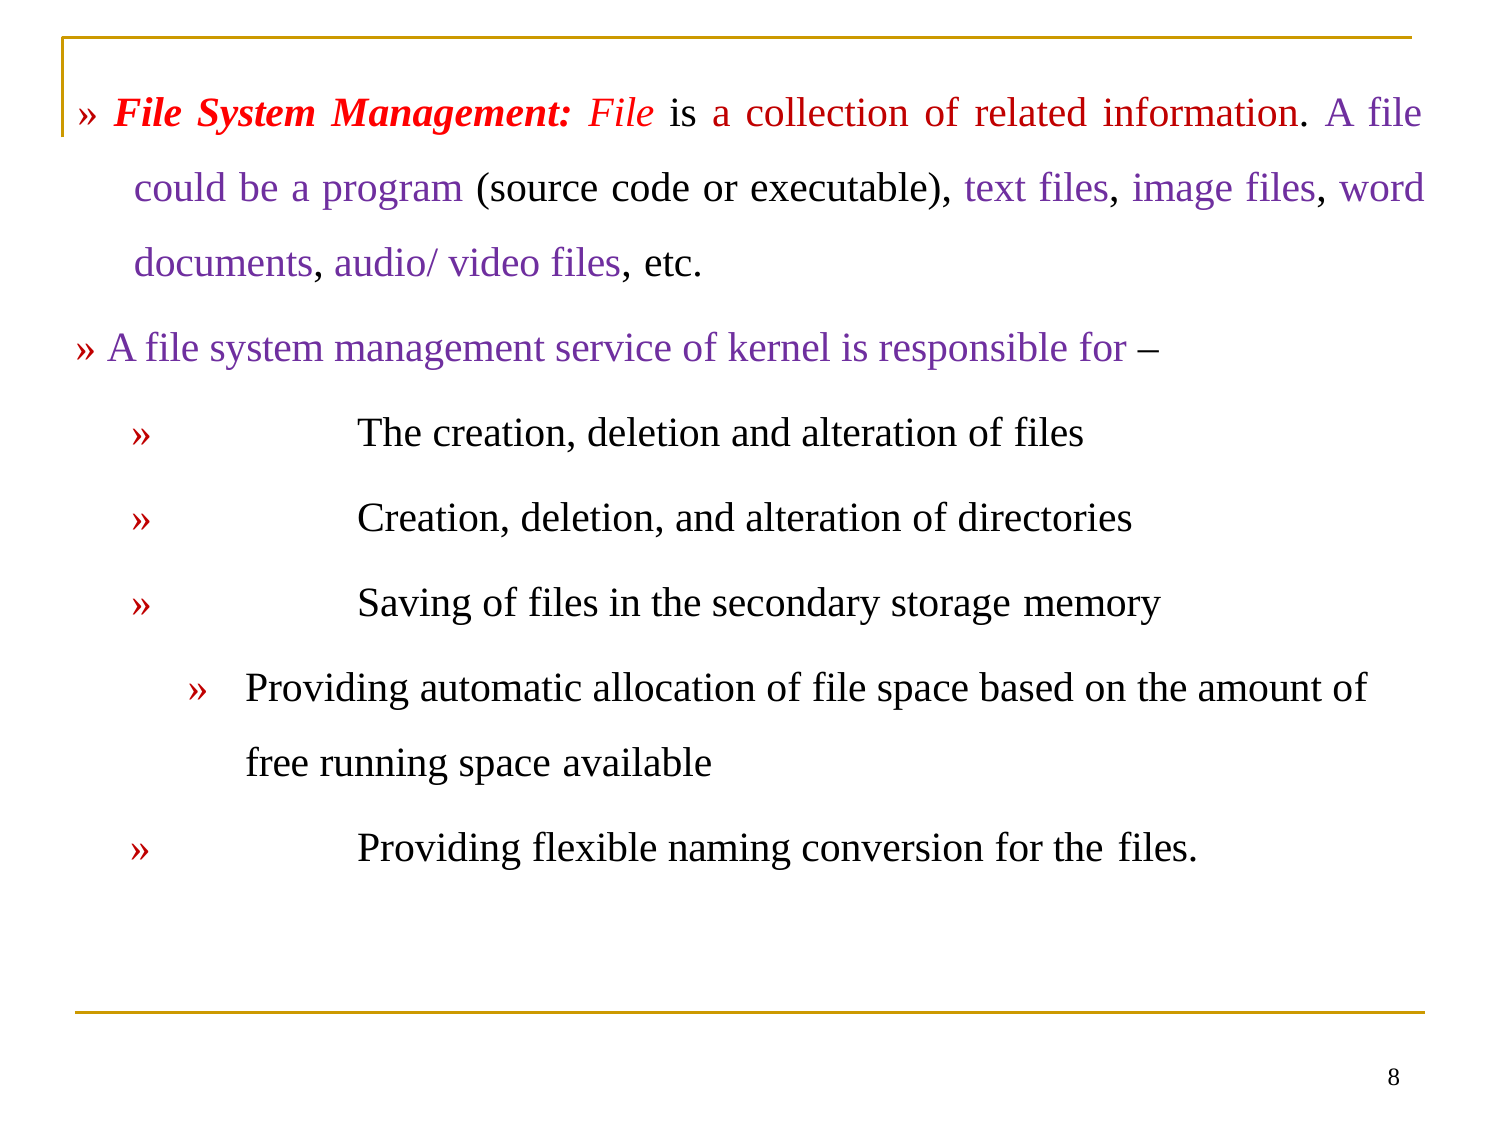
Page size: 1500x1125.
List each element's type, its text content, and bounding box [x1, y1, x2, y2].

text_box 8 [1381, 1061, 1417, 1091]
text_box » File System Management: File is a collection of related information. A file could be a program (source code or executable), text files, image files, word documents, audio/ video files, etc. » A file system management service of kernel is responsible for – » The creation, deletion and alteration of files » Creation, deletion, and alteration of directories » Saving of files in the secondary storage memory » Providing automatic allocation of file space based on the amount of free running space available » Providing flexible naming conversion for the files. [75, 57, 1439, 871]
